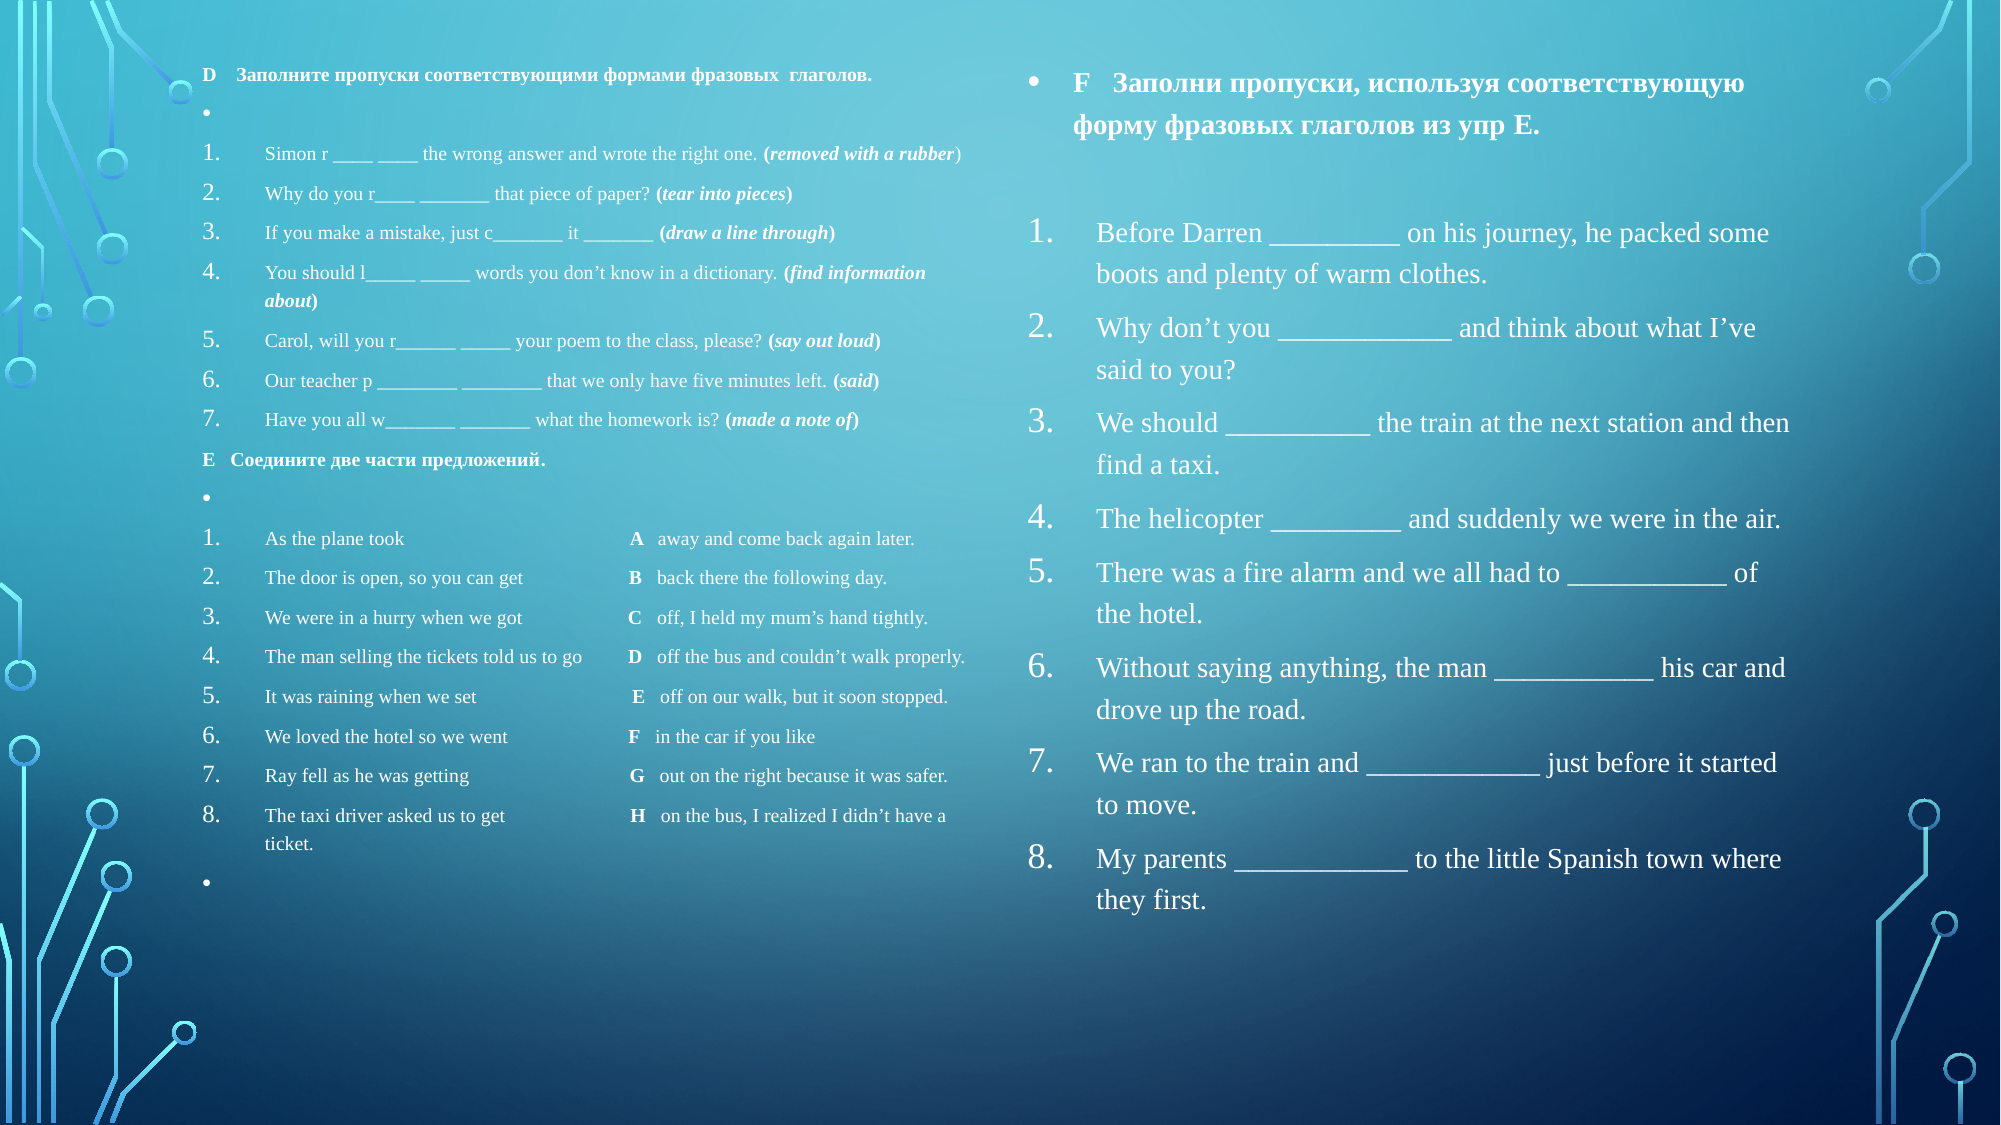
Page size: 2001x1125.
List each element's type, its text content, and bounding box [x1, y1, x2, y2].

list F Заполни пропуски, используя соответствующую форму фразовых глаголов из упр E. Before Darren _________ on his journey, he packed some boots and plenty of warm clothes. Why don’t you ____________ and think about what I’ve said to you? We should __________ the train at the next station and then find a taxi. The helicopter _________ and suddenly we were in the air. There was a fire alarm and we all had to ___________ of the hotel. Without saying anything, the man ___________ his car and drove up the road. We ran to the train and ____________ just before it started to move. My parents ____________ to the little Spanish town where they first. [1012, 49, 1813, 950]
list D Заполните пропуски соответствующими формами фразовых глаголов. Simon r ____ ____ the wrong answer and wrote the right one. (removed with a rubber) Why do you r____ _______ that piece of paper? (tear into pieces) If you make a mistake, just c_______ it _______ (draw a line through) You should l_____ _____ words you don’t know in a dictionary. (find information about) Carol, will you r______ _____ your poem to the class, please? (say out loud) Our teacher p ________ ________ that we only have five minutes left. (said) Have you all w_______ _______ what the homework is? (made a note of) E Соедините две части предложений. As the plane took A away and come back again later. The door is open, so you can get B back there the following day. We were in a hurry when we got C off, I held my mum’s hand tightly. The man selling the tickets told us to go D off the bus and couldn’t walk properly. It was raining when we set E off on our walk, but it soon stopped. We loved the hotel so we went F in the car if you like Ray fell as he was getting G out on the right because it was safer. The taxi driver asked us to get H on the bus, I realized I didn’t have a ticket. [187, 49, 988, 950]
